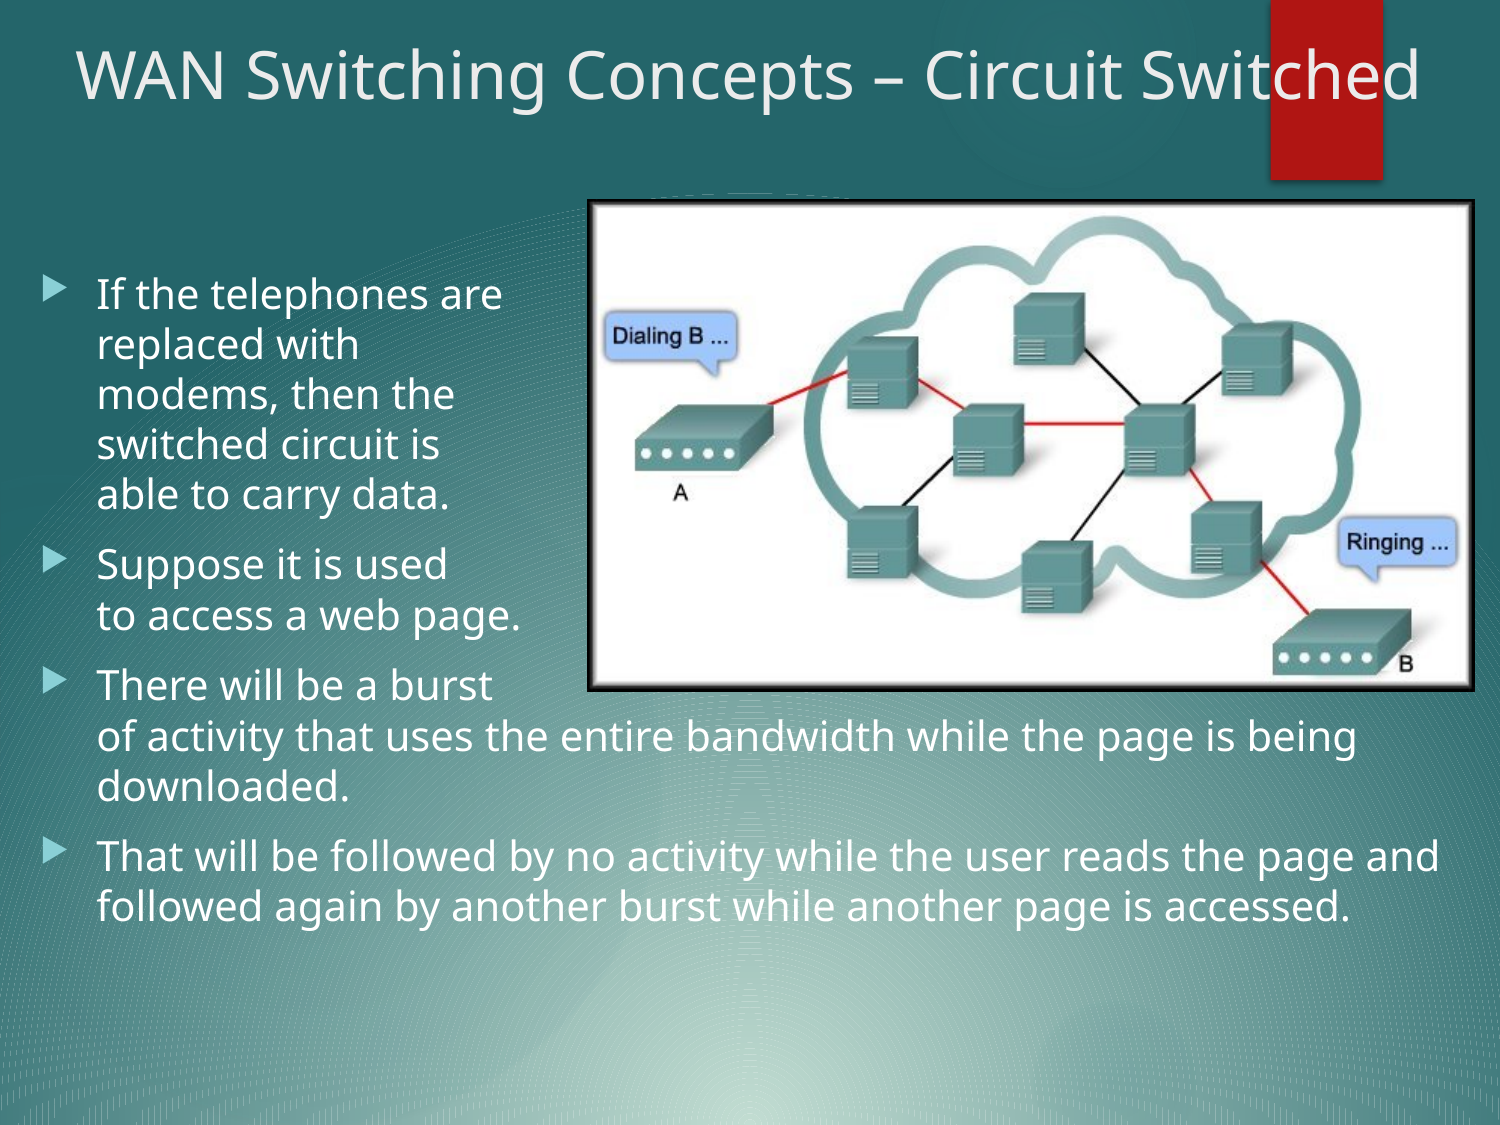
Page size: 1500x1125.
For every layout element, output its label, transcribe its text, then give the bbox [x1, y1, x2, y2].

picture [587, 199, 1476, 692]
title WAN Switching Concepts – Circuit Switched [24, 24, 1475, 138]
list If the telephones are replaced with modems, then the switched circuit is able to carry data. Suppose it is used to access a web page. There will be a burst of activity that uses the entire bandwidth while the page is being downloaded. That will be followed by no activity while the user reads the page and followed again by another burst while another page is accessed. [24, 259, 1475, 1123]
